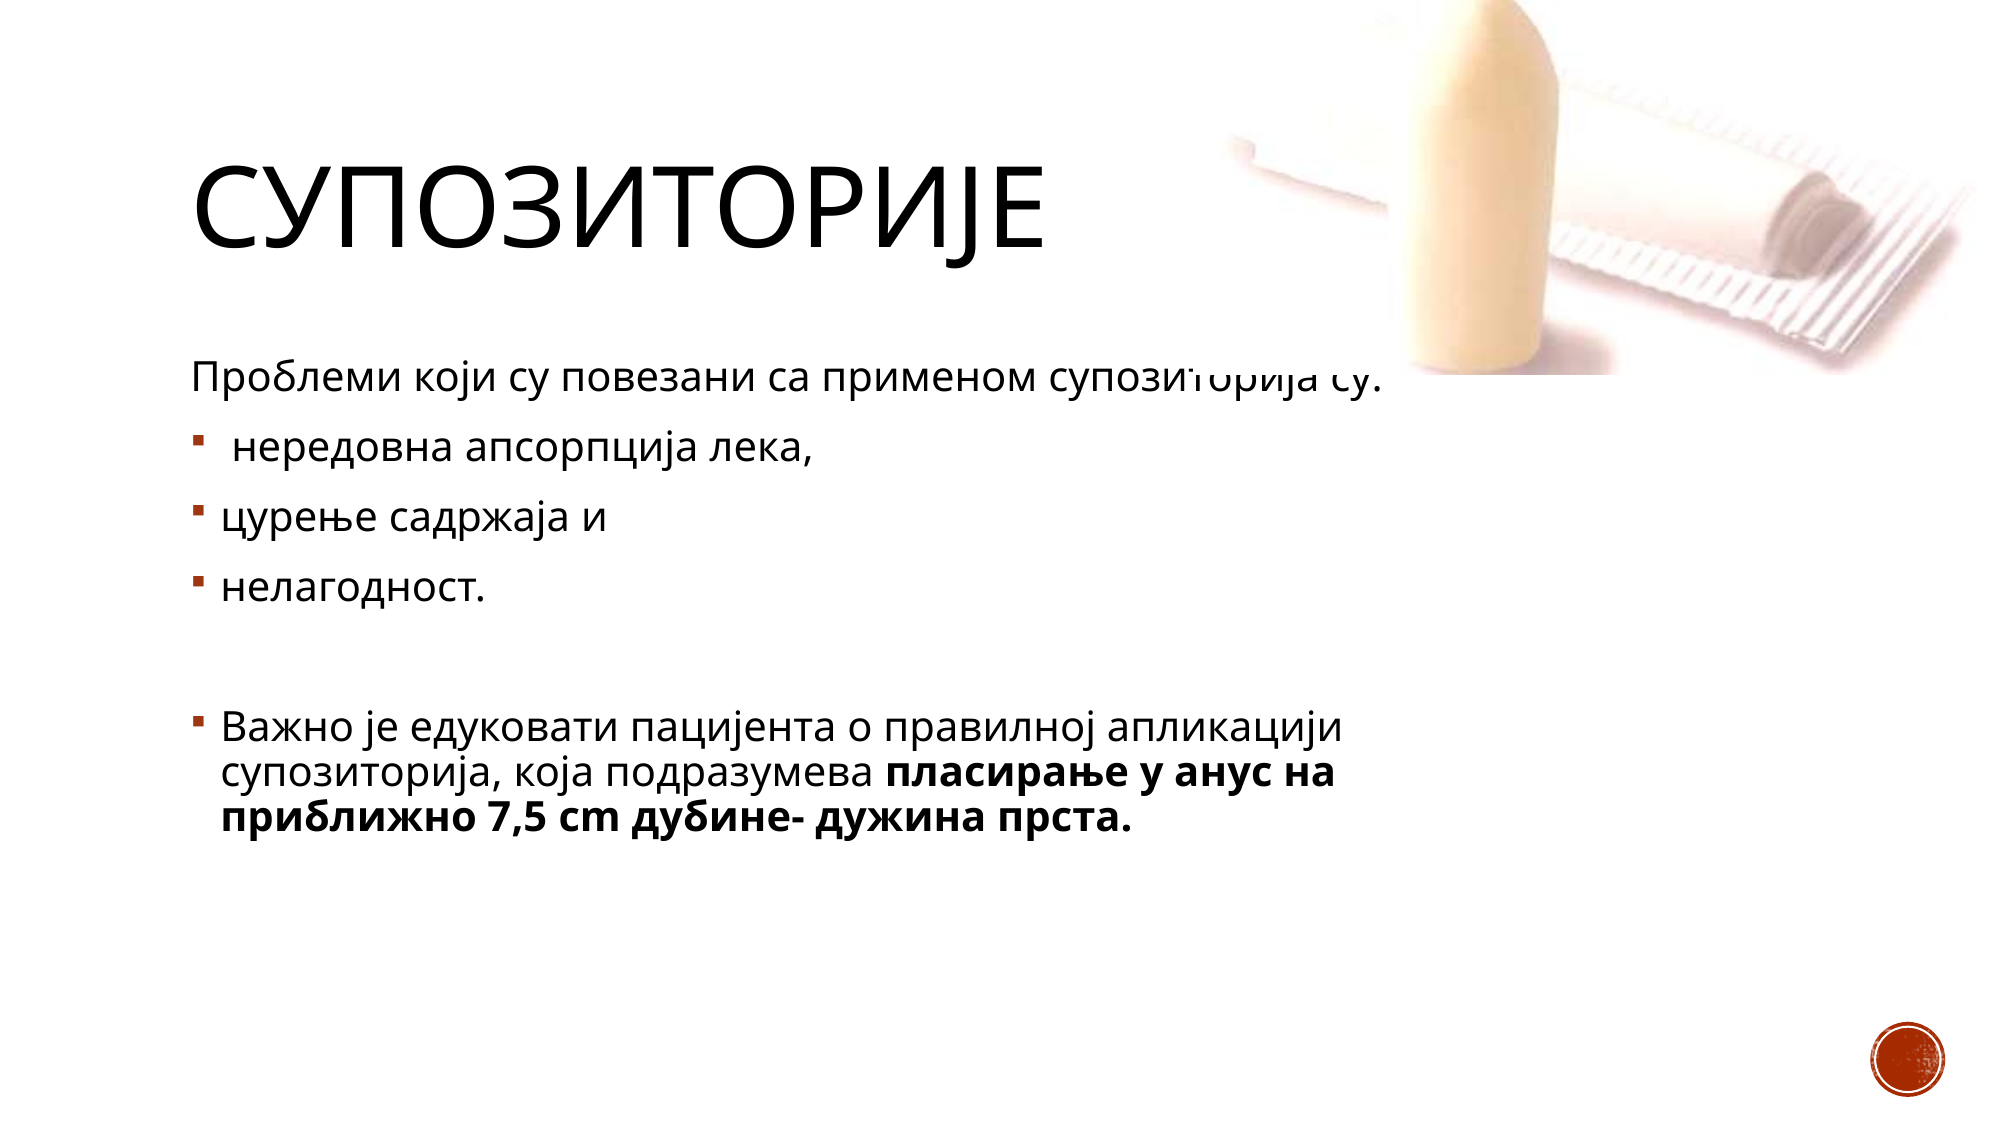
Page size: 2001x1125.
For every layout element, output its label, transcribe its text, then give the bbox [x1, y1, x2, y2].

picture [1193, 0, 1980, 375]
list Проблеми који су повезани са применом супозиторија су: нередовна апсорпција лека, цурење садржаја и нелагодност. Важно је едуковати пацијента о правилној апликацији супозиторија, која подразумева пласирање у анус на приближно 7,5 cm дубине- дужина прста. [175, 348, 1444, 1013]
title СУПОЗИТОРИЈЕ [175, 79, 1192, 344]
